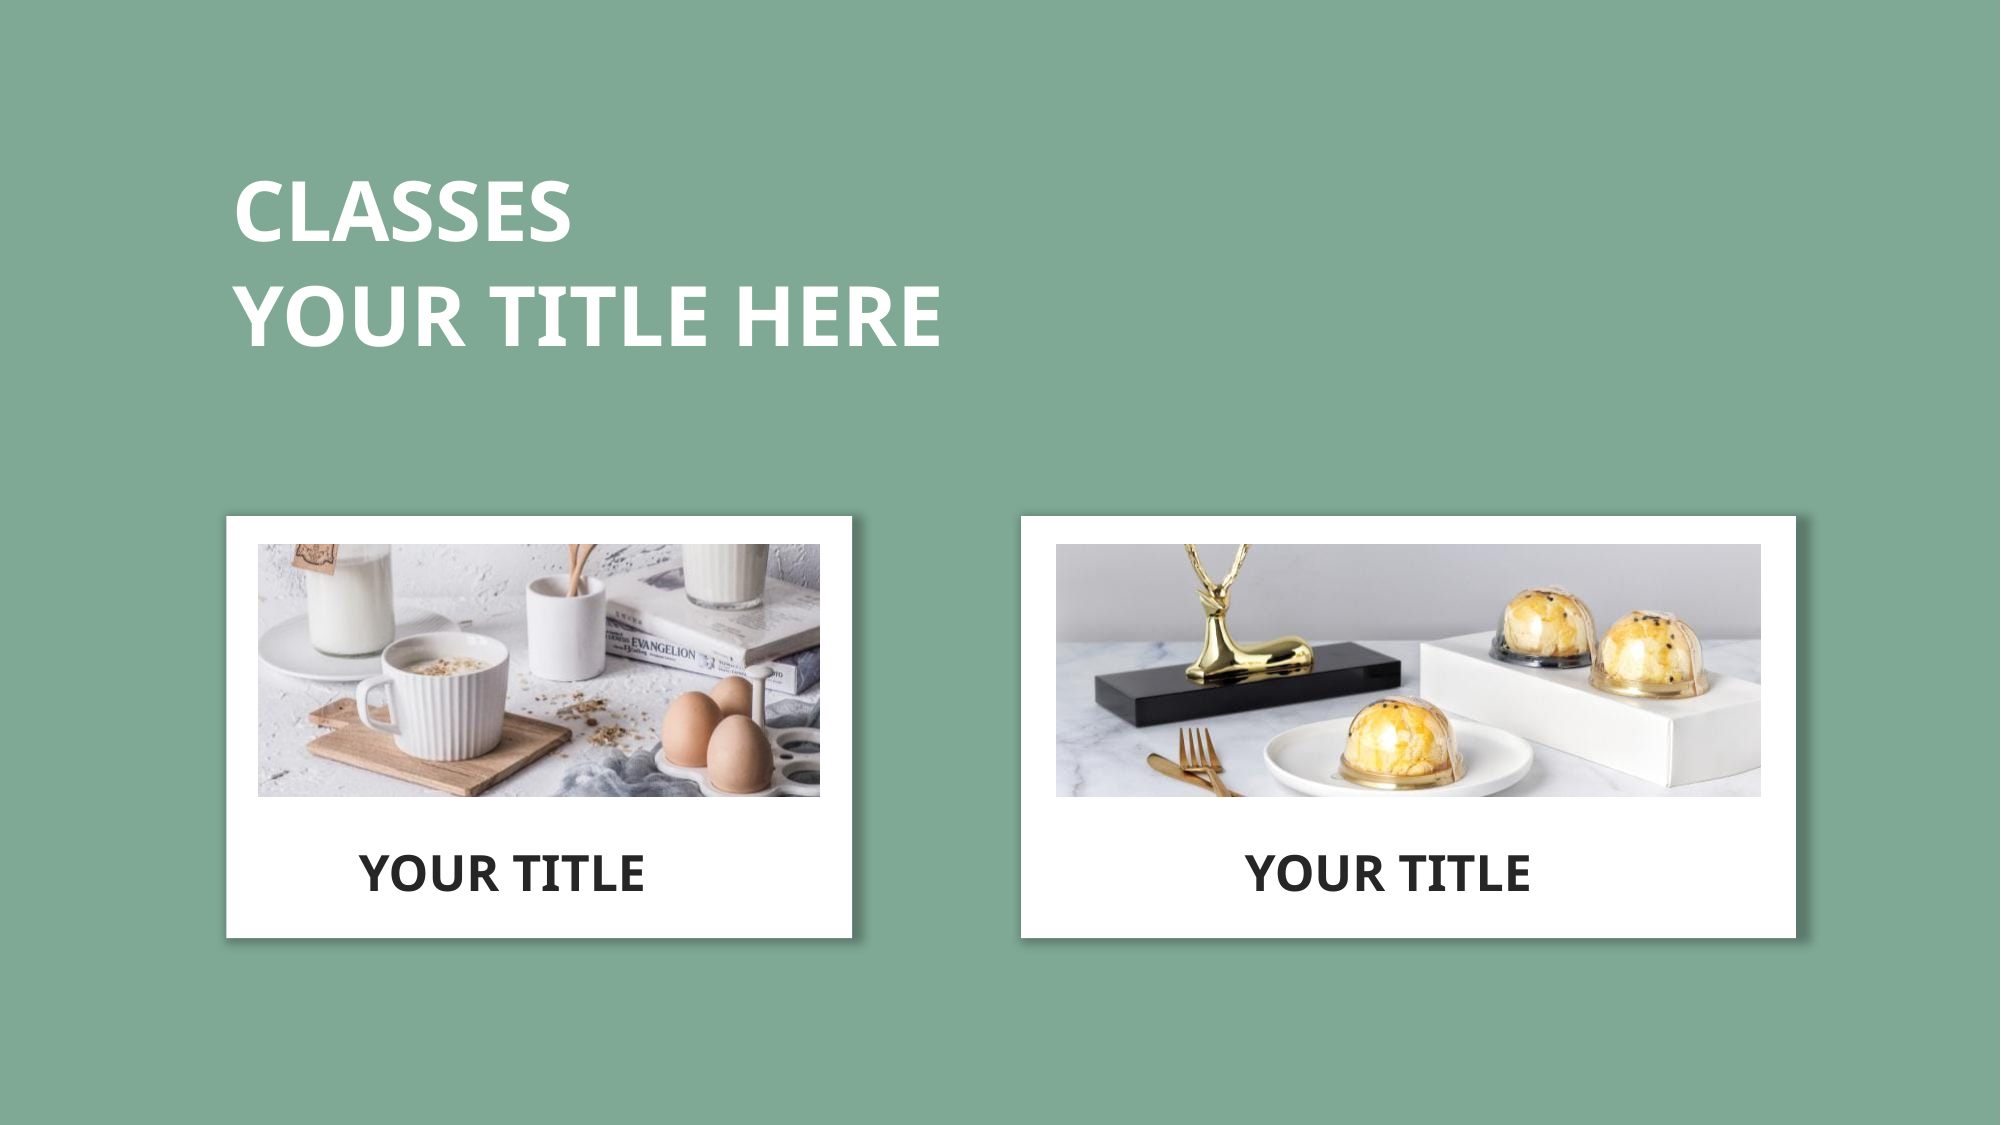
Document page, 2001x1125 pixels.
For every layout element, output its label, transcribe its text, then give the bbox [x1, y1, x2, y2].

text_box [225, 515, 853, 939]
text_box [1020, 515, 1797, 939]
text_box YOUR TITLE HERE [217, 255, 1000, 327]
text_box CLASSES [217, 150, 1000, 222]
picture [1056, 544, 1761, 797]
picture [258, 544, 820, 797]
text_box YOUR TITLE [1229, 833, 1588, 905]
text_box YOUR TITLE [343, 833, 702, 905]
